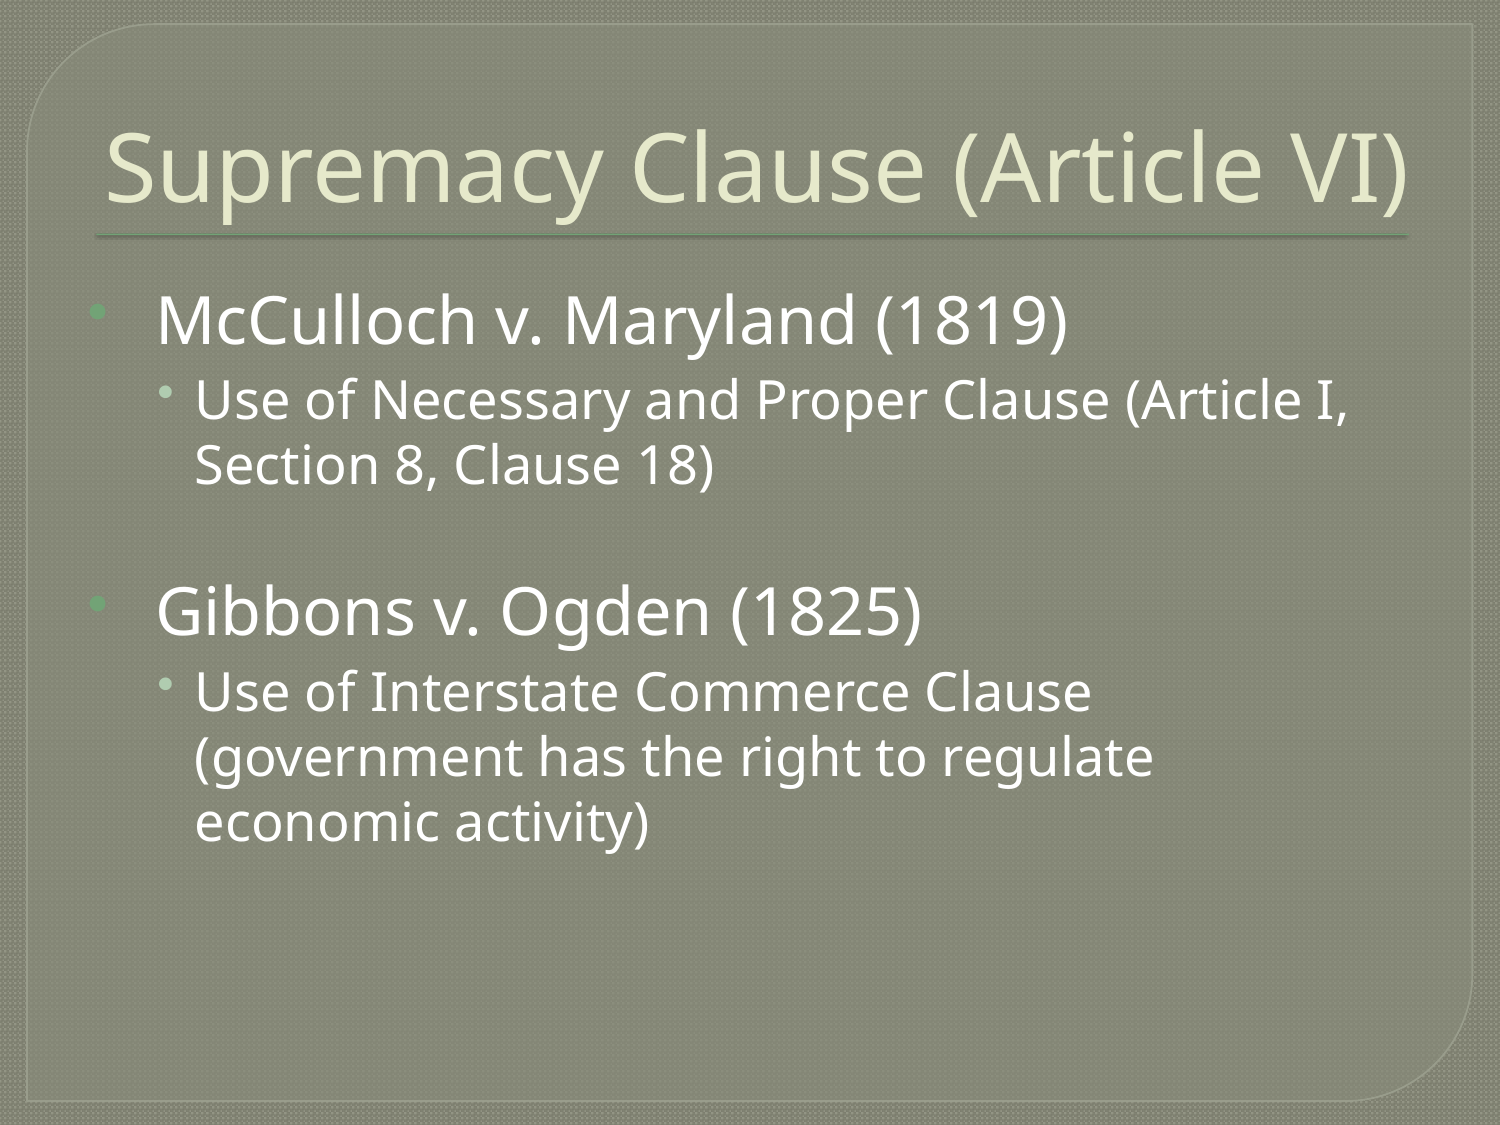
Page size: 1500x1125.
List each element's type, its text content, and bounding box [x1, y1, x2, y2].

list McCulloch v. Maryland (1819) Use of Necessary and Proper Clause (Article I, Section 8, Clause 18) Gibbons v. Ogden (1825) Use of Interstate Commerce Clause (government has the right to regulate economic activity) [75, 270, 1425, 1013]
title Supremacy Clause (Article VI) [75, 41, 1425, 230]
